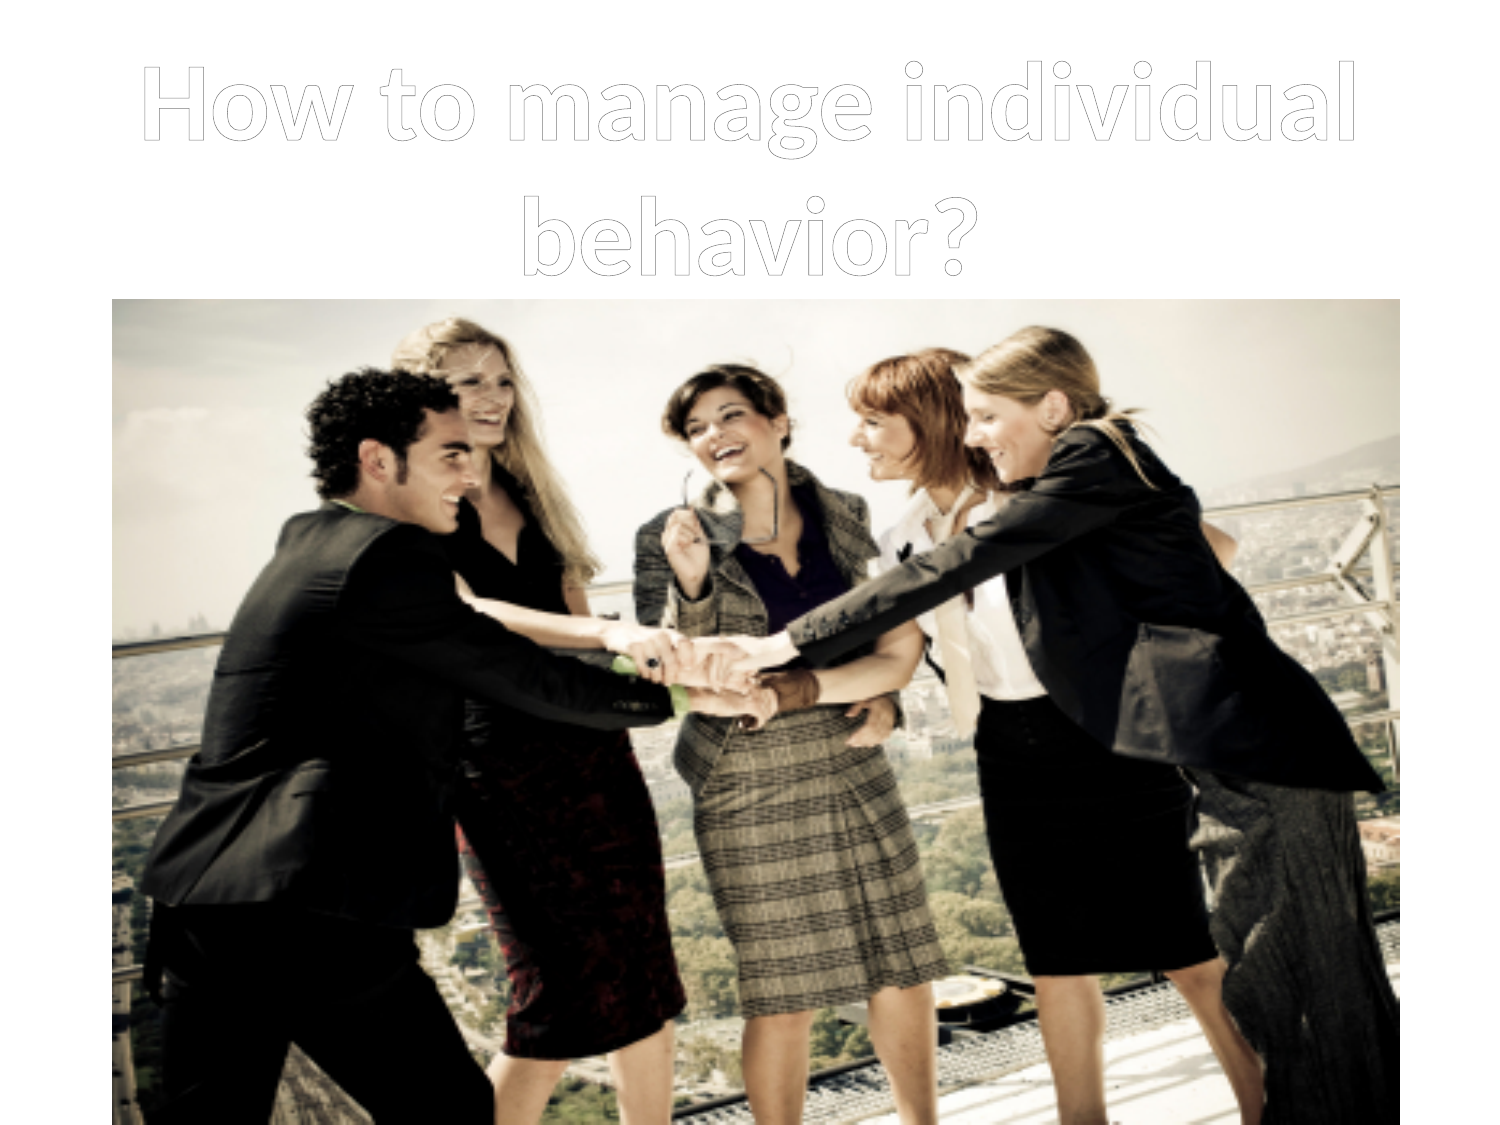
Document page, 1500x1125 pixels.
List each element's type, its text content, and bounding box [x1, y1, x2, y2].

title How to manage individual behavior? [62, 0, 1438, 325]
picture [112, 299, 1401, 1125]
